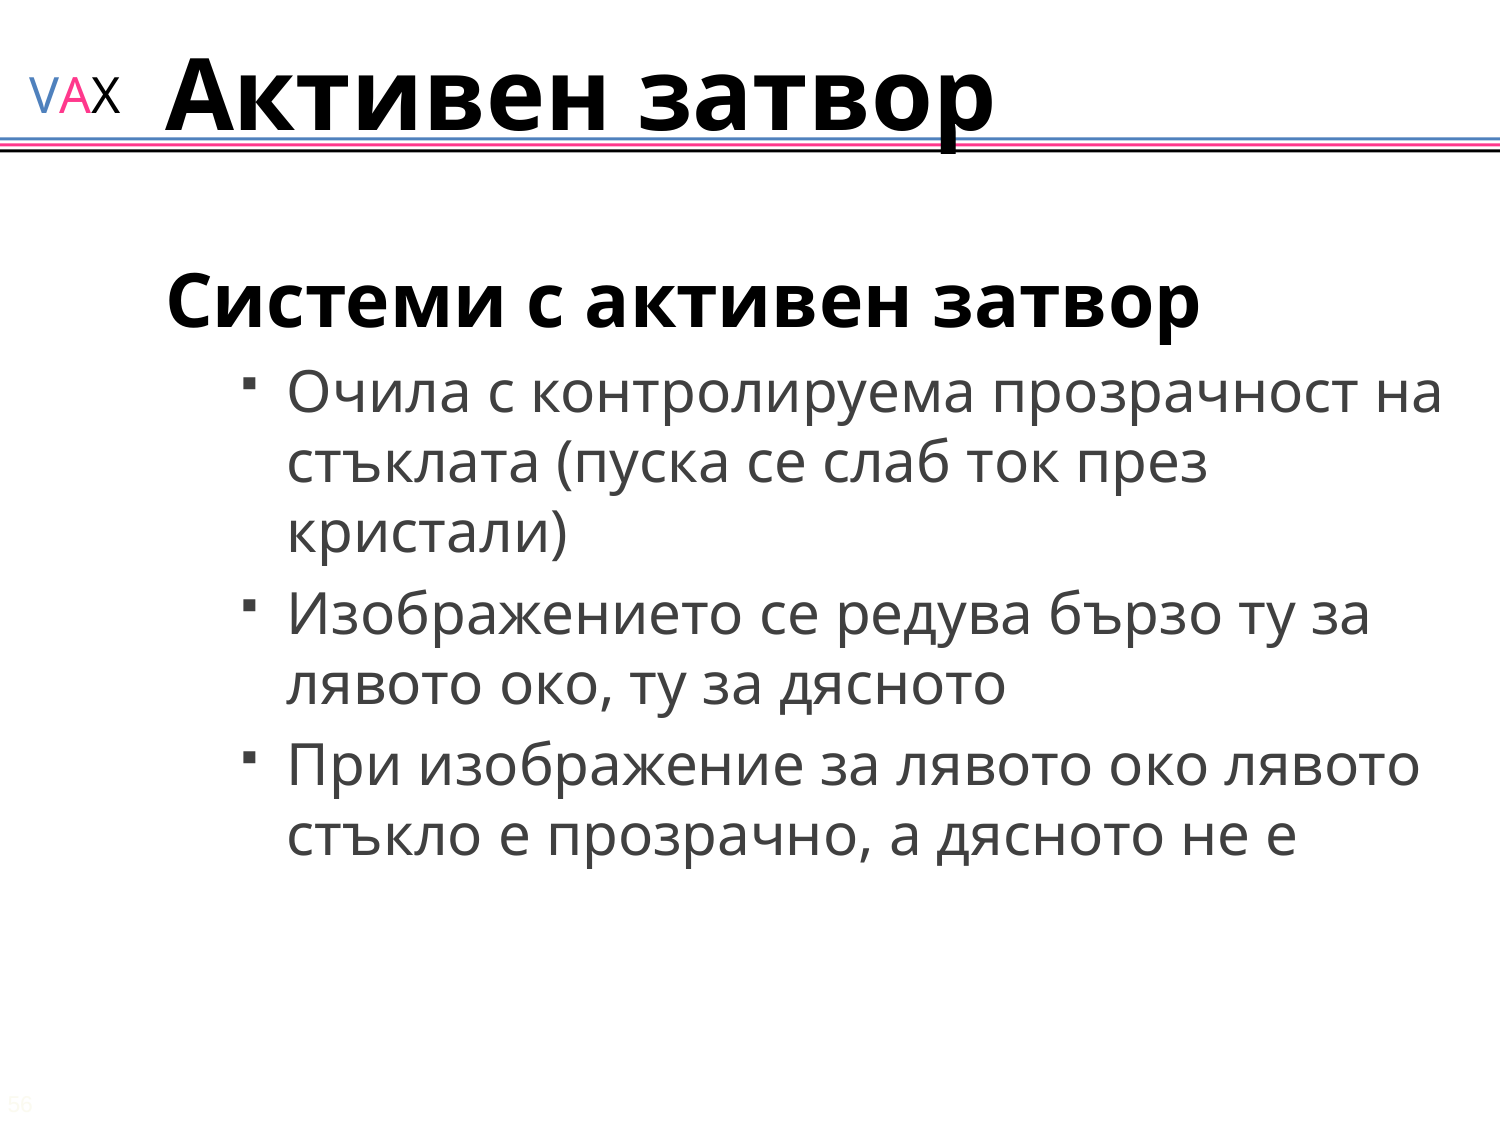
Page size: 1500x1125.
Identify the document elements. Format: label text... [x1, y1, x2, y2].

list Системи с активен затвор Очила с контролируема прозрачност на стъклата (пуска се слаб ток през кристали) Изображението се редува бързо ту за лявото око, ту за дясното При изображение за лявото око лявото стъкло е прозрачно, а дясното не е [150, 200, 1488, 1113]
title Активен затвор [0, 37, 1500, 144]
